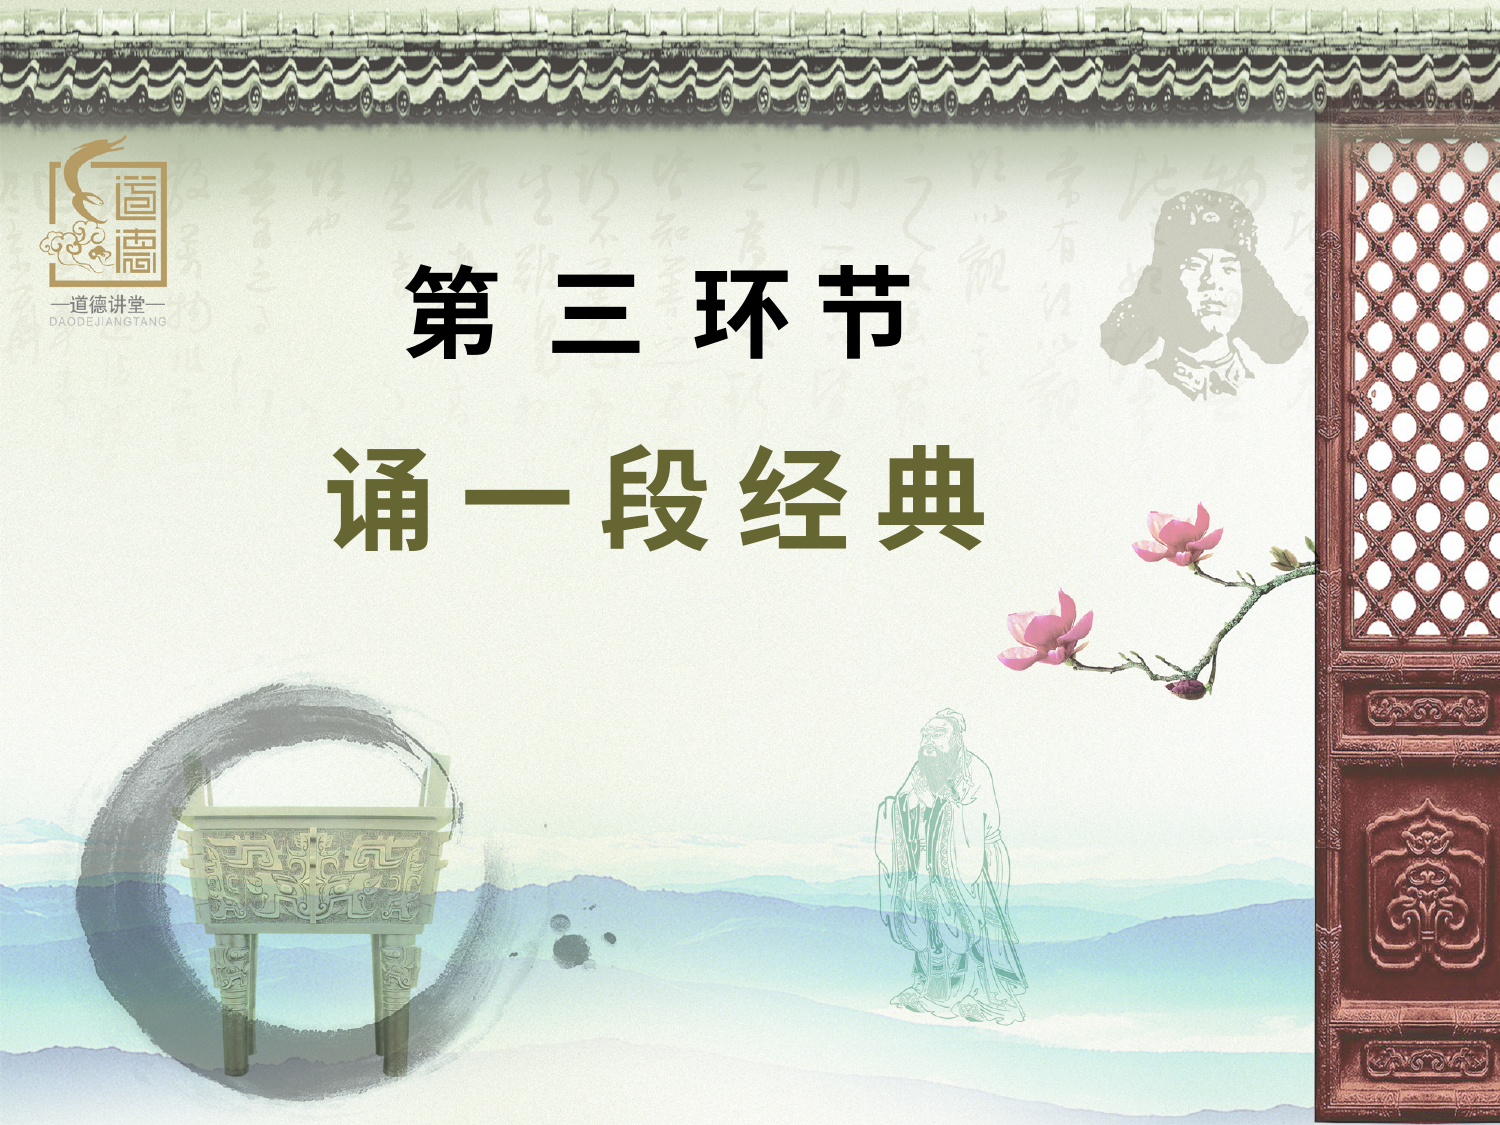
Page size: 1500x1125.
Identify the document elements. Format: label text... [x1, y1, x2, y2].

picture [0, 0, 1500, 1125]
text_box 诵 一 段 经 典 [0, 421, 1312, 571]
text_box 第 三 环 节 [386, 243, 1117, 379]
slide_number [1074, 1024, 1426, 1103]
